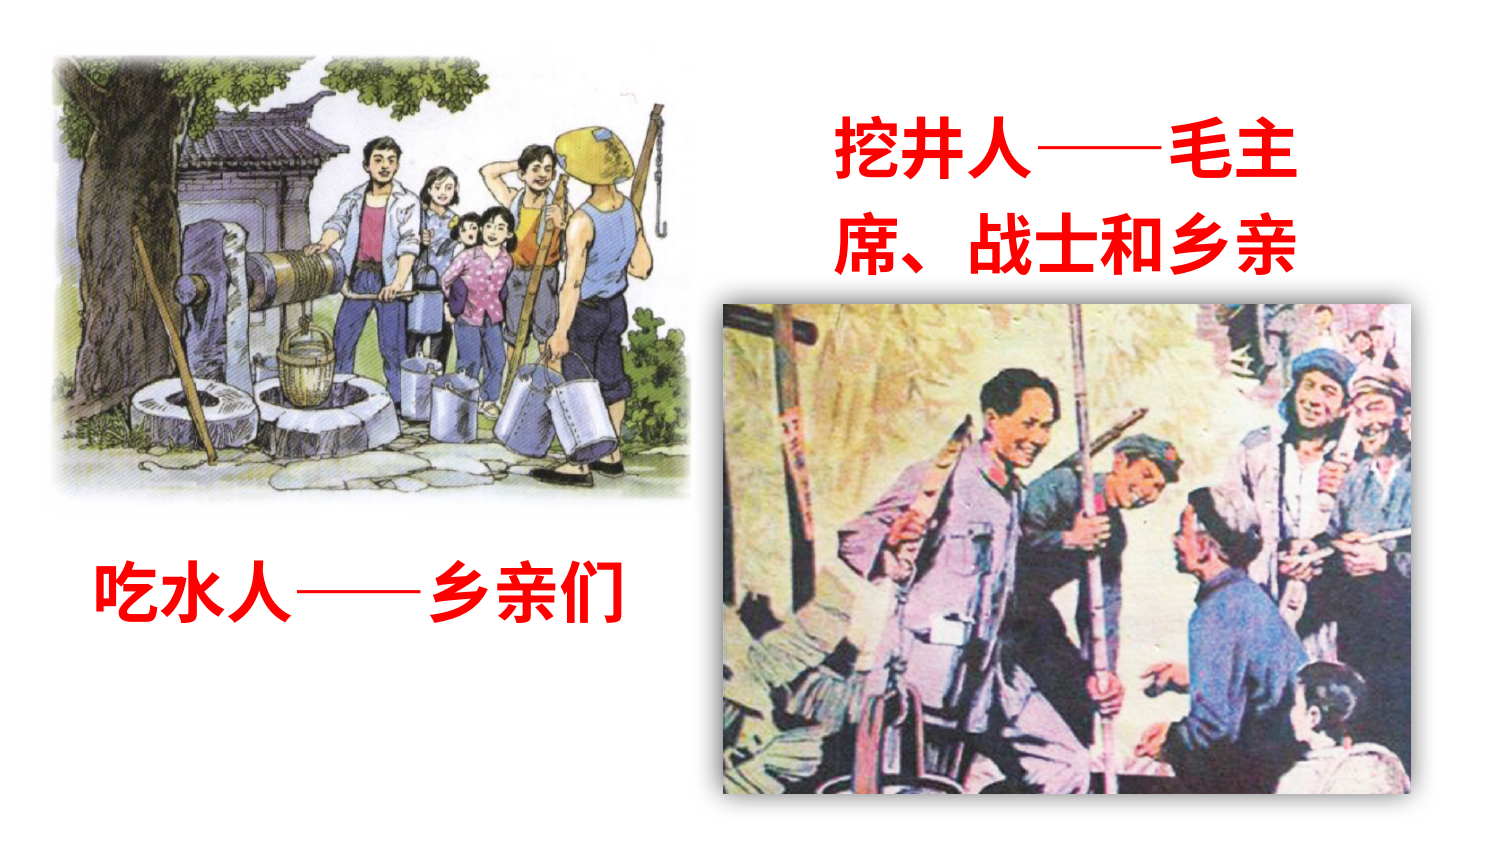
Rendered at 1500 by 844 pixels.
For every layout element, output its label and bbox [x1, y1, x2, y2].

text_box [723, 83, 1411, 794]
text_box [41, 43, 703, 640]
